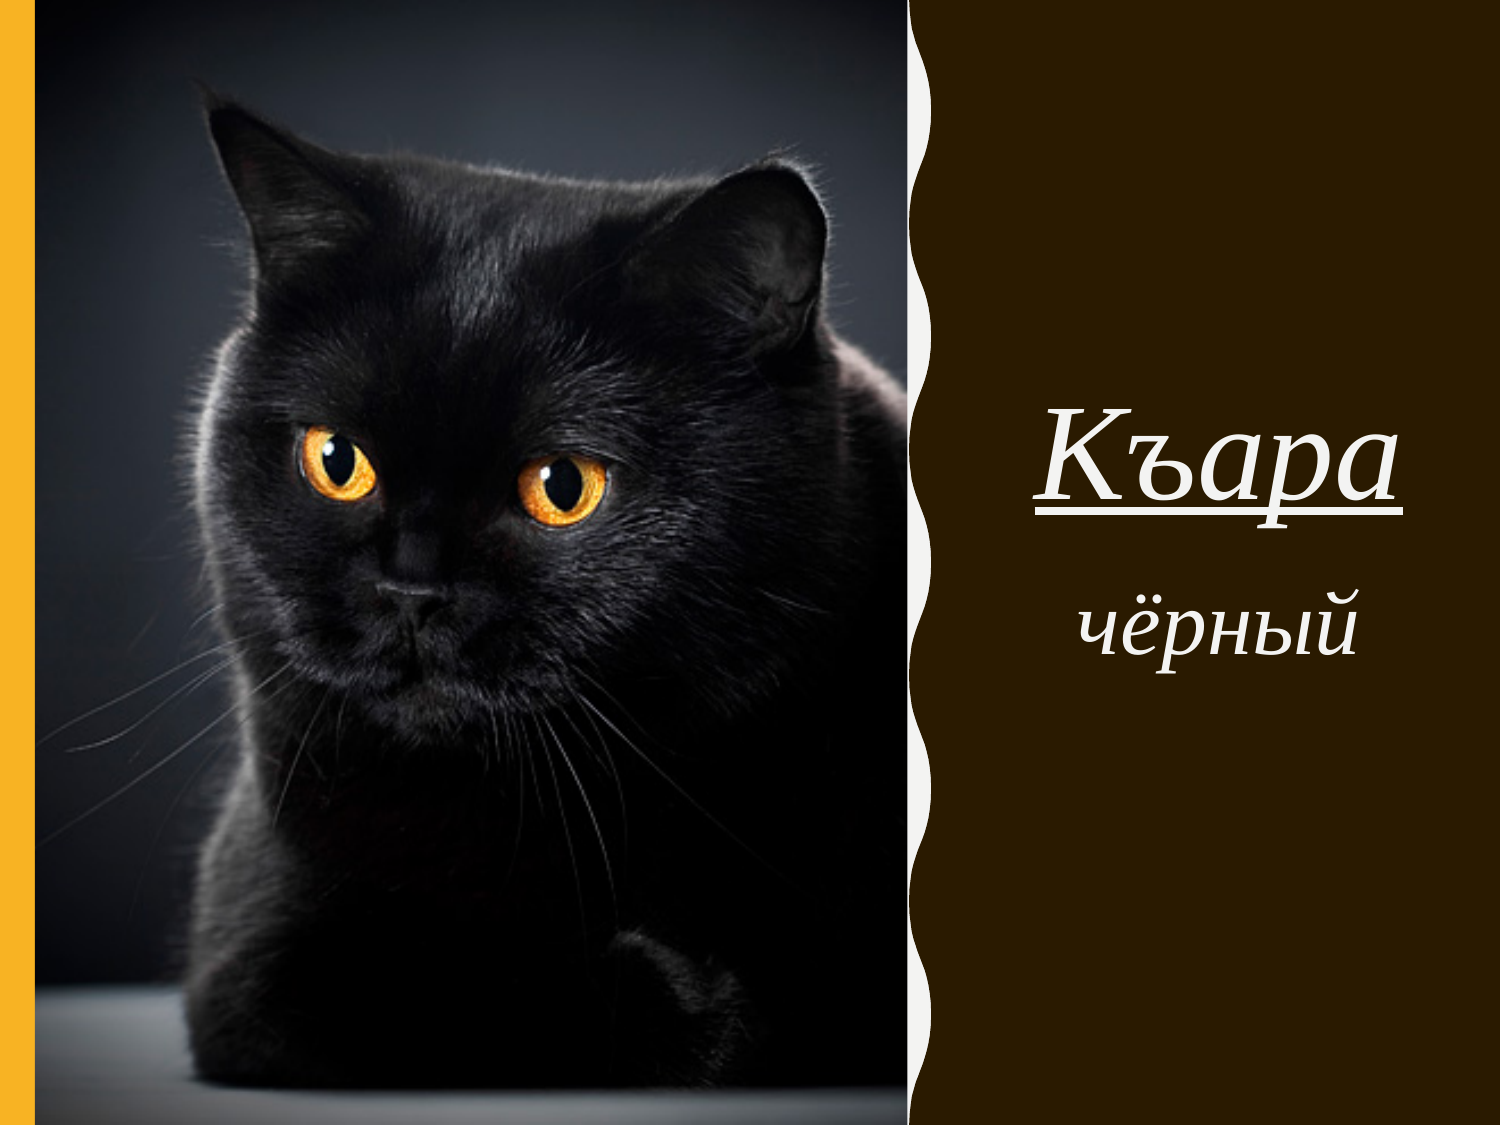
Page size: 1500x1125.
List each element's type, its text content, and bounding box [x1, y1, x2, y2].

picture [34, 0, 908, 1125]
list Къара чёрный [952, 338, 1486, 787]
